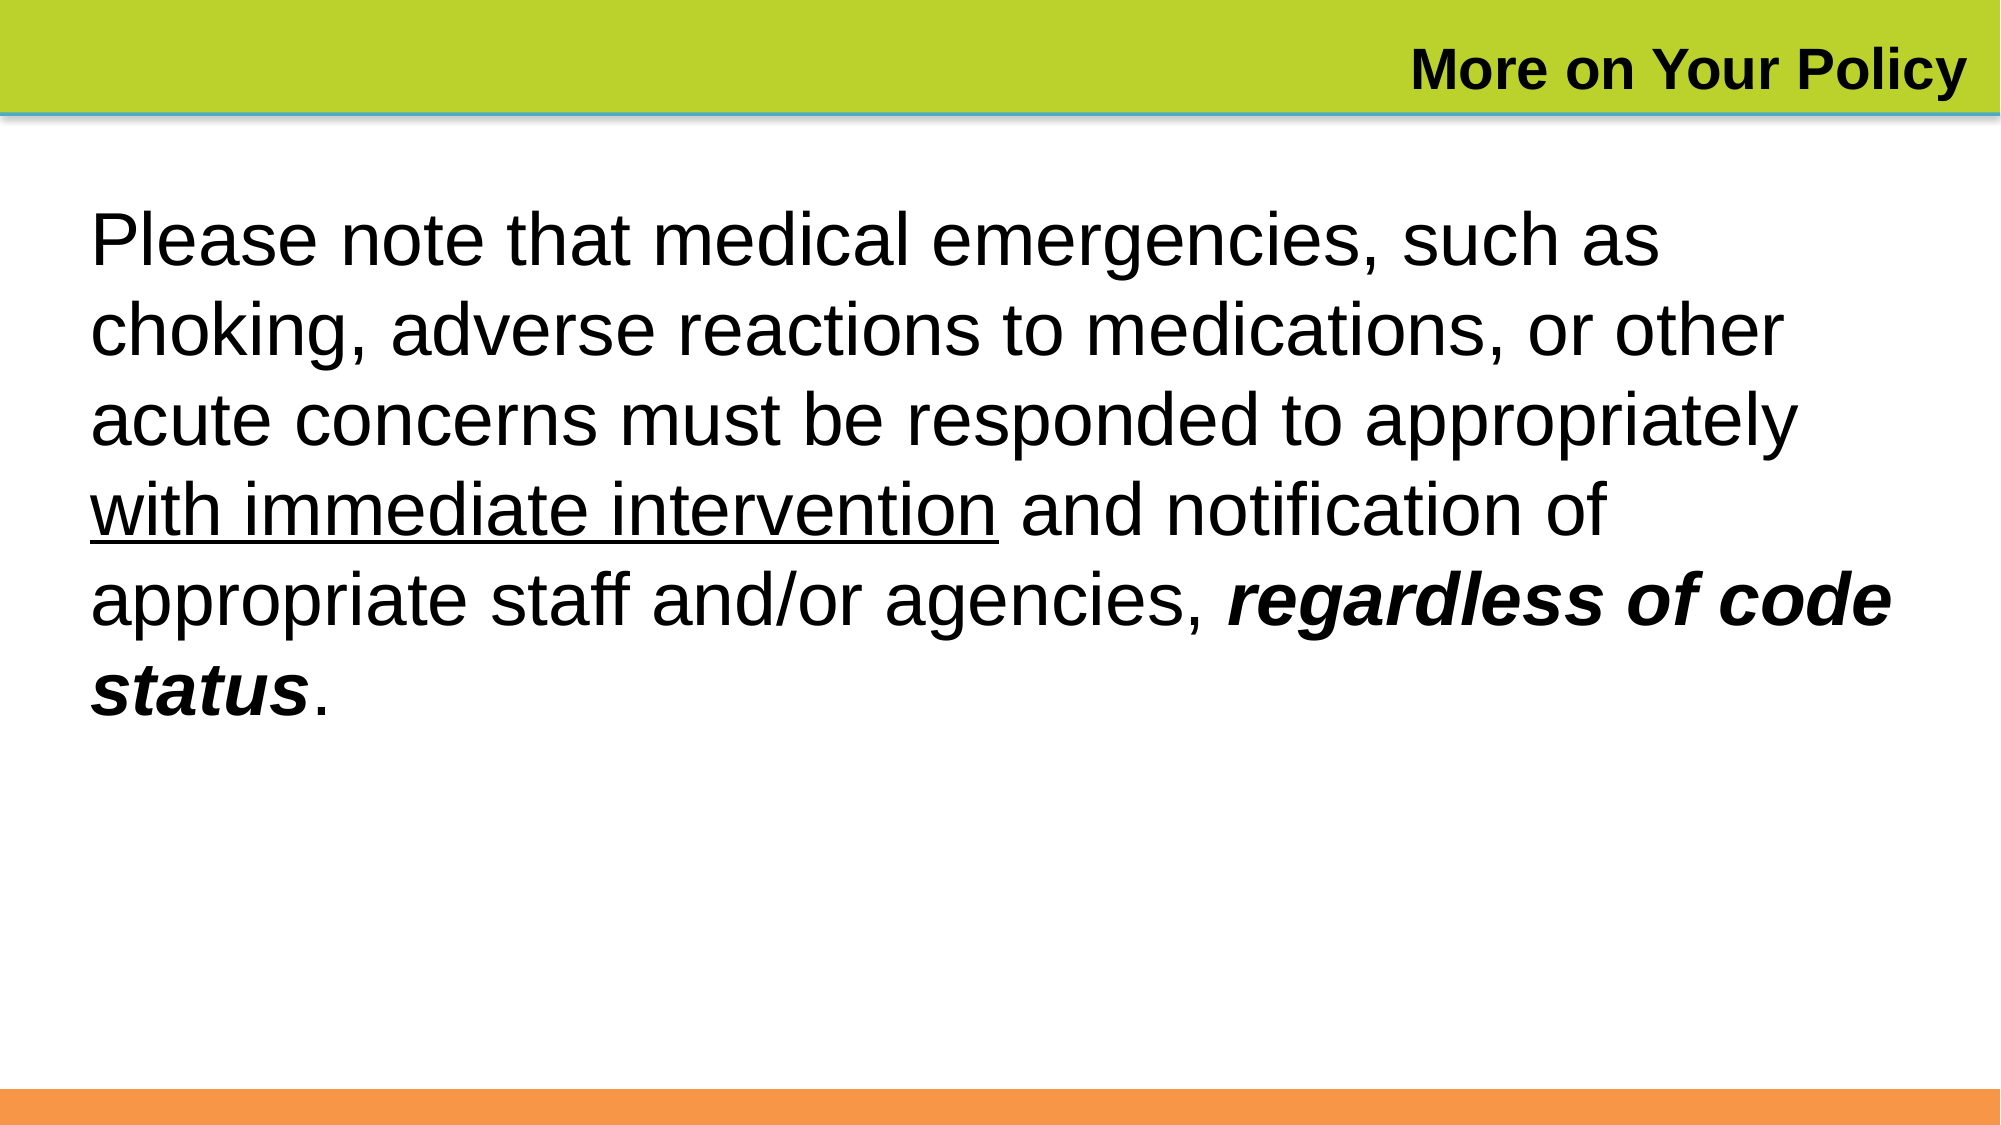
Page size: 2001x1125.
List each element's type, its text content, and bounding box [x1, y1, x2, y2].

title More on Your Policy [183, 19, 1984, 113]
list Please note that medical emergencies, such as choking, adverse reactions to medications, or other acute concerns must be responded to appropriately with immediate intervention and notification of appropriate staff and/or agencies, regardless of code status. [74, 182, 1913, 1051]
